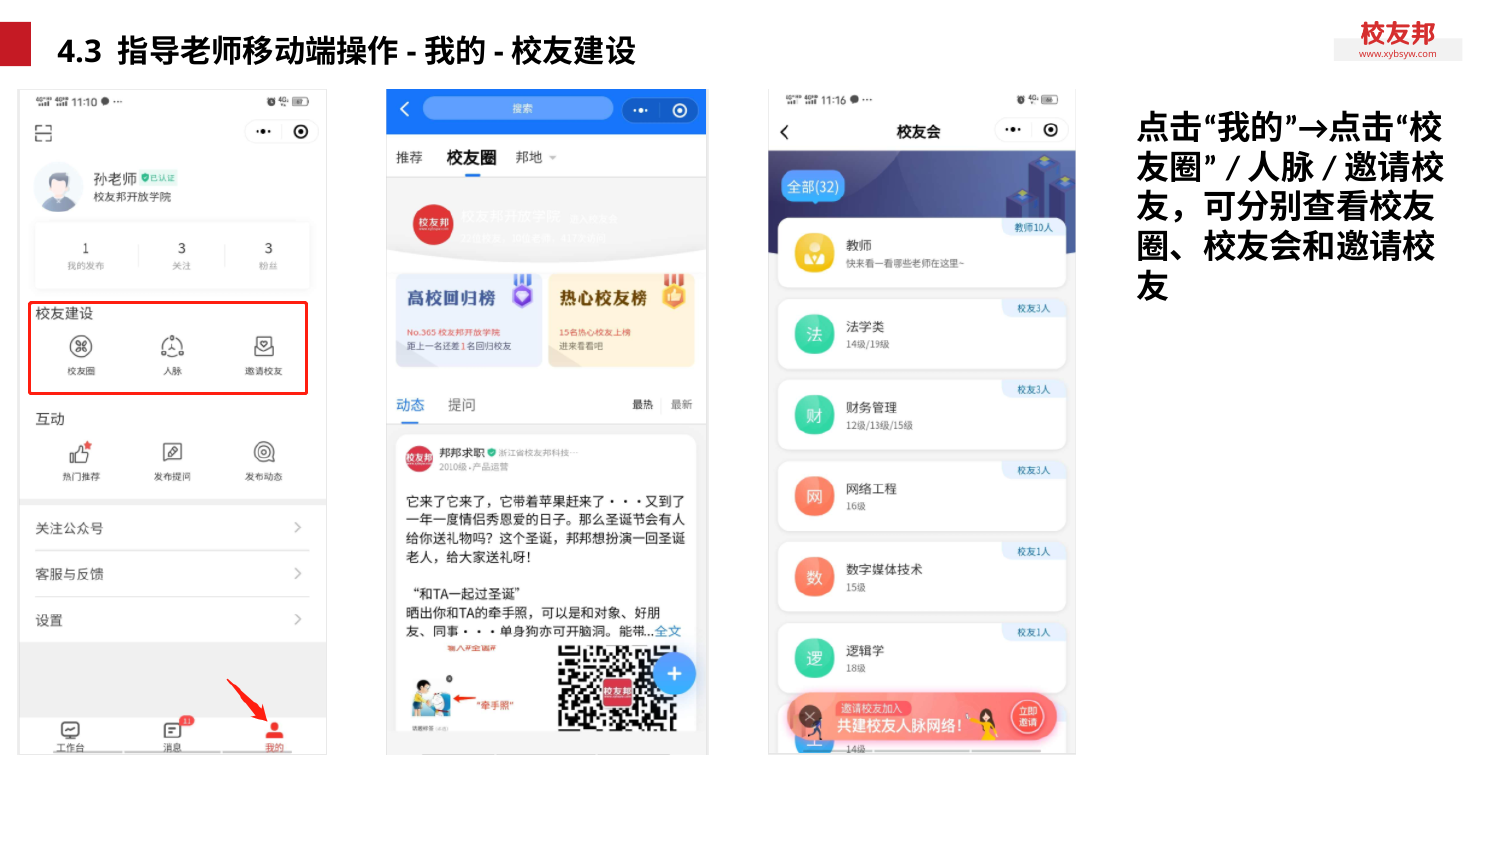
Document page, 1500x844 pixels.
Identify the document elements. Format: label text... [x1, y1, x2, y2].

text_box 点击“我的”→点击“校友圈”/人脉/邀请校友，可分别查看校友圈、校友会和邀请校友 [1121, 98, 1472, 393]
picture [767, 89, 1076, 755]
title 4.3 指导老师移动端操作-我的-校友建设 [42, 11, 1037, 77]
picture [386, 89, 709, 755]
picture [17, 89, 327, 755]
picture [1361, 21, 1435, 45]
